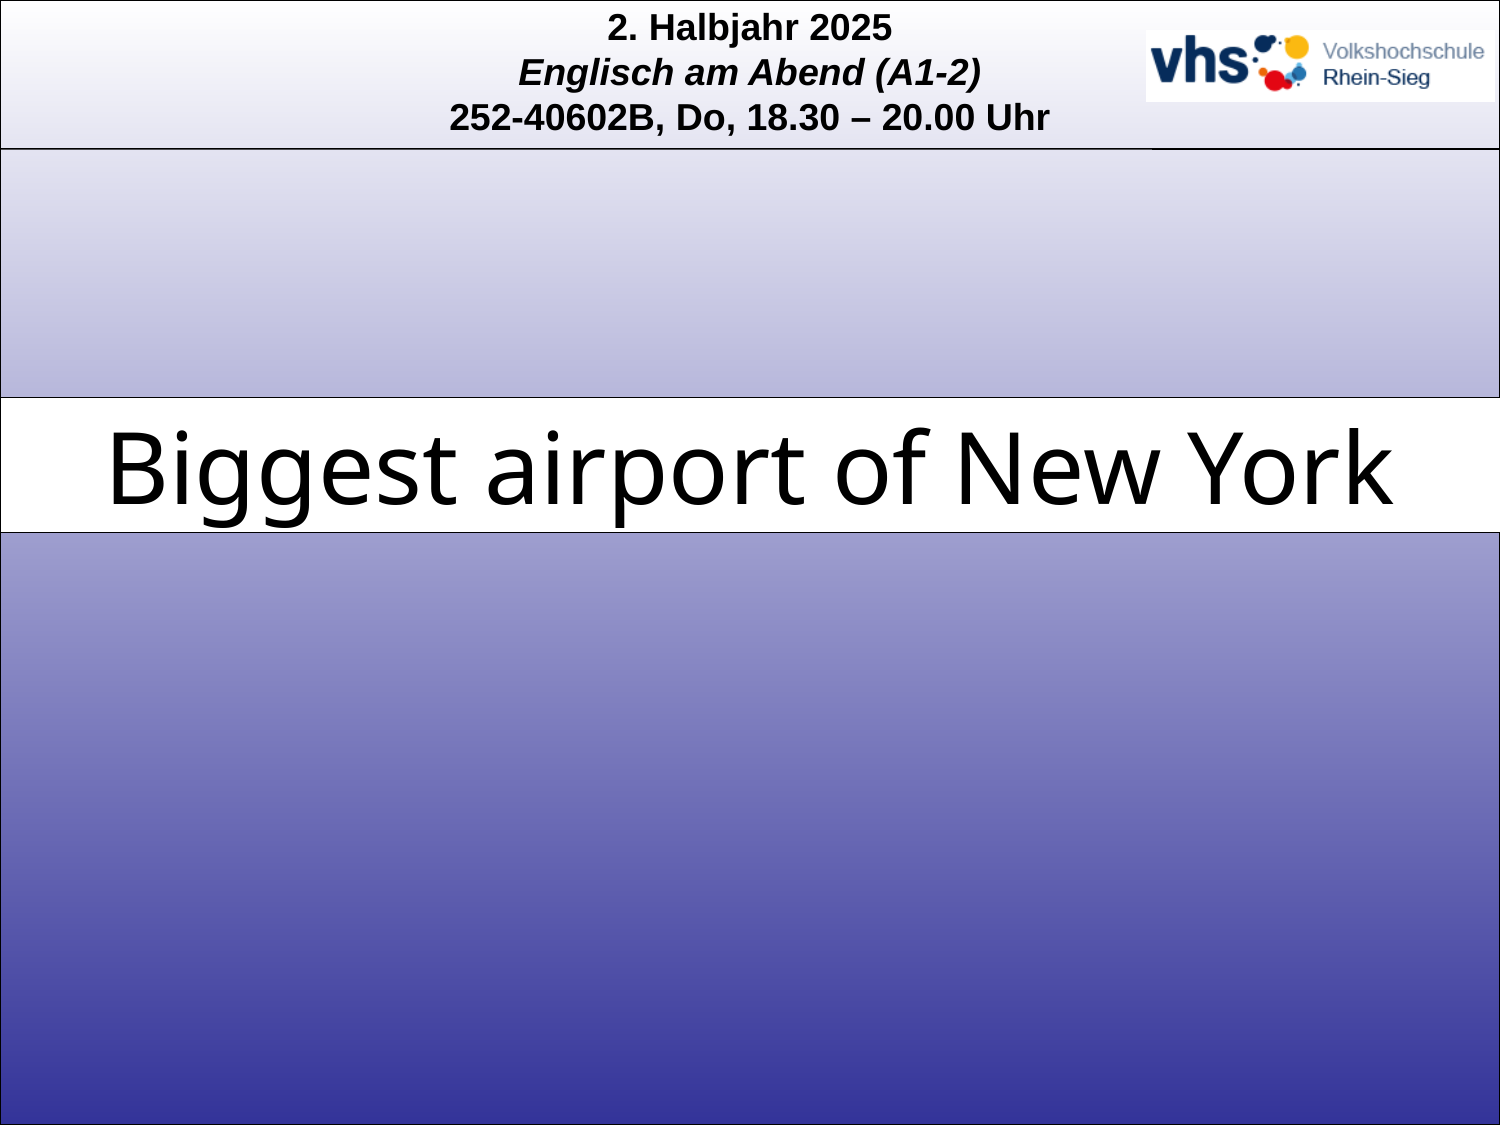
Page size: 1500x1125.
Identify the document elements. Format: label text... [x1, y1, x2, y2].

picture [1146, 30, 1495, 102]
text_box Biggest airport of New York [0, 397, 1500, 532]
